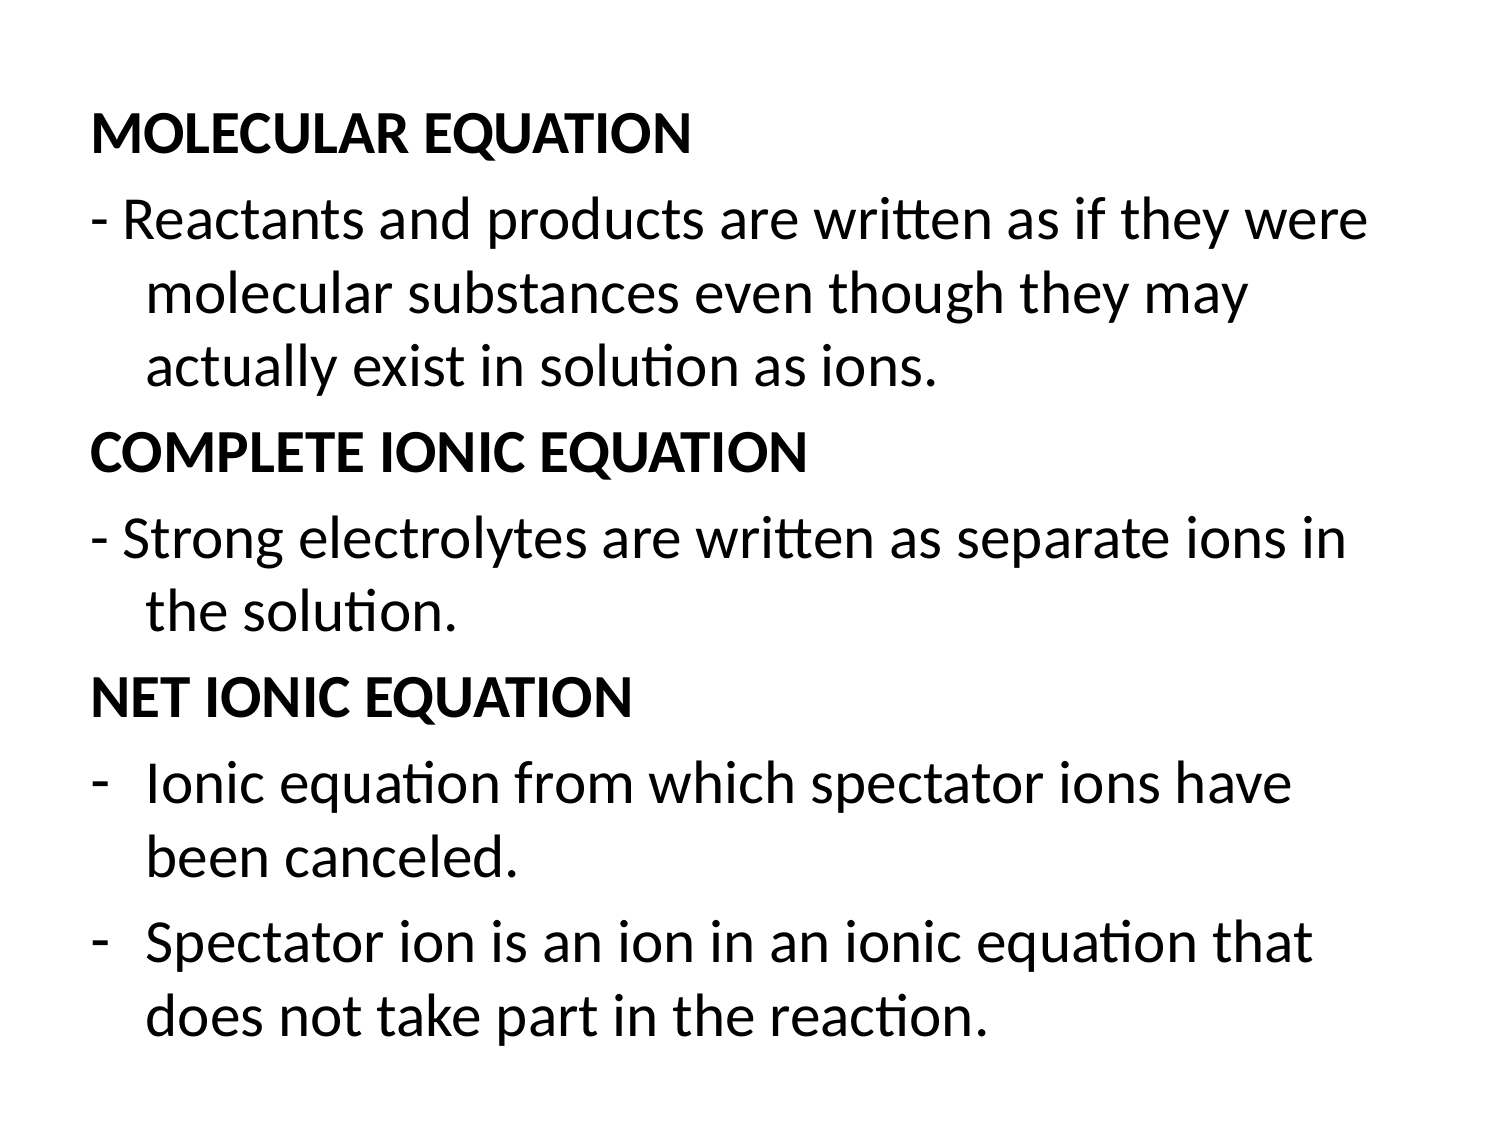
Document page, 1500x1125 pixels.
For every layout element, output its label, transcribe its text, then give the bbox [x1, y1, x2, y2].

list MOLECULAR EQUATION - Reactants and products are written as if they were molecular substances even though they may actually exist in solution as ions. COMPLETE IONIC EQUATION - Strong electrolytes are written as separate ions in the solution. NET IONIC EQUATION Ionic equation from which spectator ions have been canceled. Spectator ion is an ion in an ionic equation that does not take part in the reaction. [75, 84, 1425, 1062]
